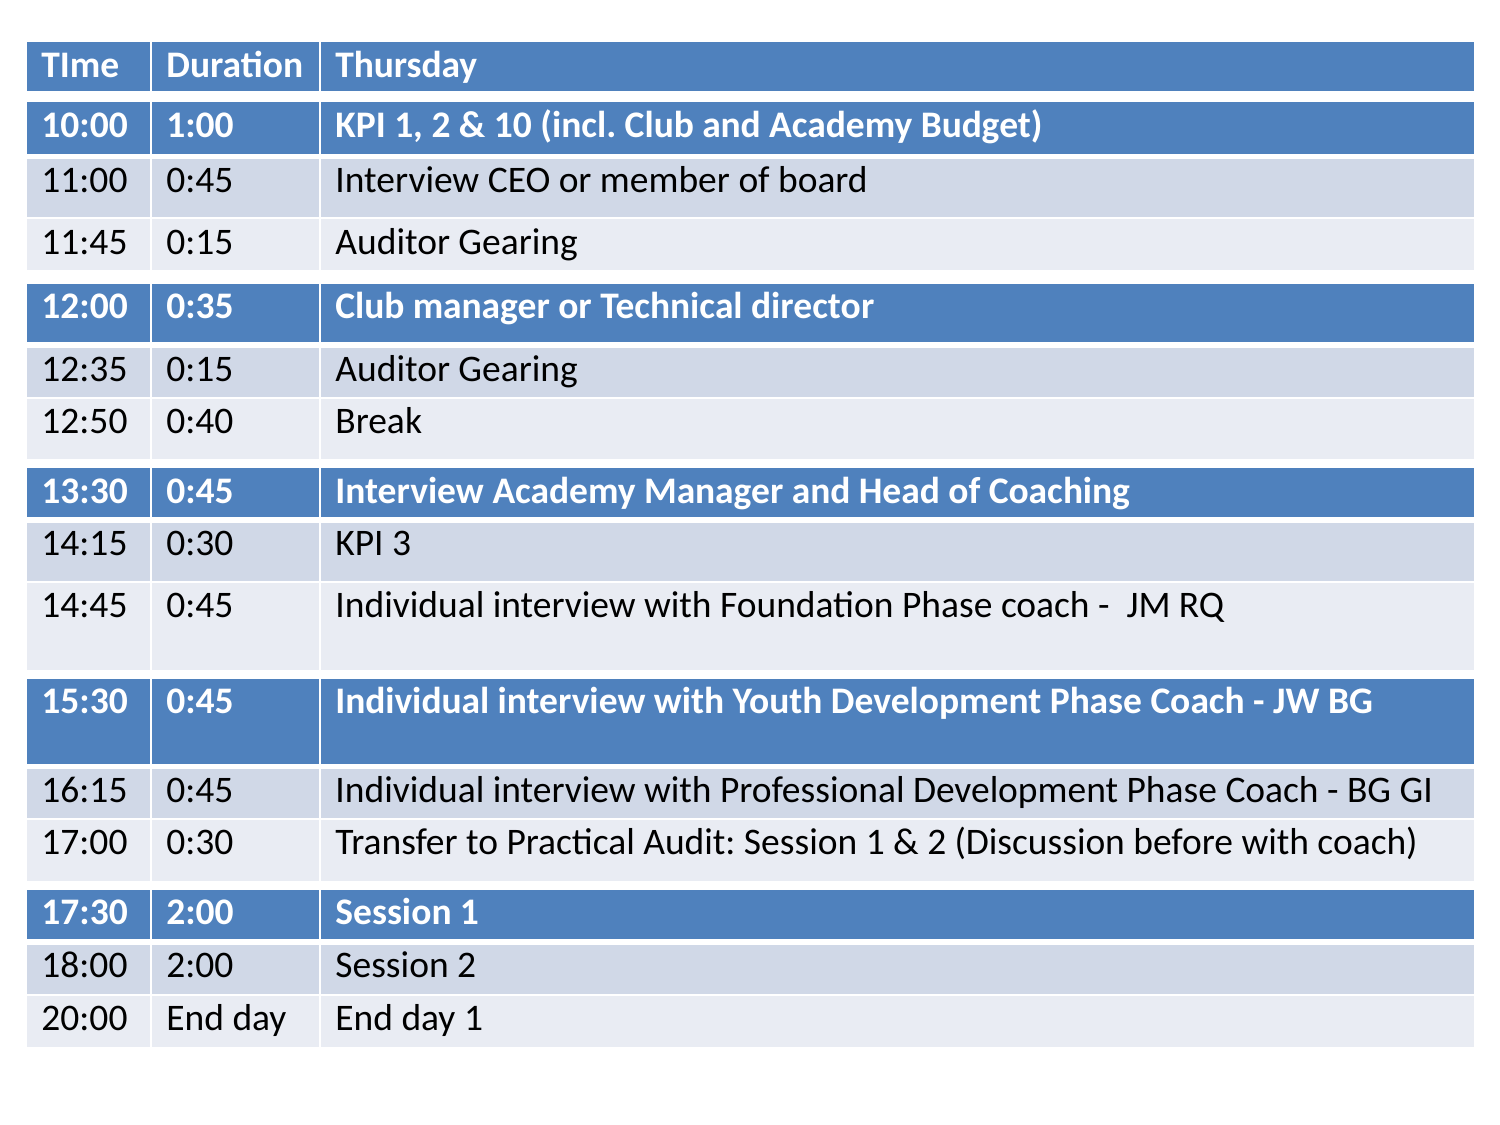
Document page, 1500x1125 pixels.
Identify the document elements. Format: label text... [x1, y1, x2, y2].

table_cell 14:15 [27, 523, 150, 581]
table_cell 12:35 [27, 348, 150, 397]
table_header 10:00 [27, 102, 150, 154]
table_cell Auditor Gearing [321, 219, 1474, 270]
table_cell 0:40 [152, 399, 319, 459]
table_header 2:00 [152, 890, 319, 939]
table_cell 16:15 [27, 769, 150, 818]
table_cell 0:15 [152, 219, 319, 270]
table_header 0:45 [152, 468, 319, 517]
table_cell End day [152, 996, 319, 1047]
table_cell 11:00 [27, 159, 150, 217]
table_header Thursday [321, 42, 1474, 91]
table_header Individual interview with Youth Development Phase Coach - JW BG [321, 679, 1474, 764]
table_cell 14:45 [27, 583, 150, 670]
table_cell Transfer to Practical Audit: Session 1 & 2 (Discussion before with coach) [321, 820, 1474, 881]
table_header Interview Academy Manager and Head of Coaching [321, 468, 1474, 517]
table_header 1:00 [152, 102, 319, 154]
table_header 17:30 [27, 890, 150, 939]
table_cell 18:00 [27, 945, 150, 994]
table_cell KPI 3 [321, 523, 1474, 581]
table_cell Individual interview with Professional Development Phase Coach - BG GI [321, 769, 1474, 818]
table_cell 0:45 [152, 769, 319, 818]
table_header 0:35 [152, 284, 319, 342]
table_header TIme [27, 42, 150, 91]
table_cell 0:45 [152, 159, 319, 217]
table_cell Individual interview with Foundation Phase coach - JM RQ [321, 583, 1474, 670]
table_cell 0:30 [152, 523, 319, 581]
table_header Duration [152, 42, 319, 91]
table_header KPI 1, 2 & 10 (incl. Club and Academy Budget) [321, 102, 1474, 154]
table_cell 0:30 [152, 820, 319, 881]
table_cell 17:00 [27, 820, 150, 881]
table_cell Break [321, 399, 1474, 459]
table_cell 2:00 [152, 945, 319, 994]
table_cell 20:00 [27, 996, 150, 1047]
table_header 15:30 [27, 679, 150, 764]
table_header Session 1 [321, 890, 1474, 939]
table_cell Interview CEO or member of board [321, 159, 1474, 217]
table_header 13:30 [27, 468, 150, 517]
table_cell Auditor Gearing [321, 348, 1474, 397]
table_header 0:45 [152, 679, 319, 764]
table_header 12:00 [27, 284, 150, 342]
table_header Club manager or Technical director [321, 284, 1474, 342]
table_cell End day 1 [321, 996, 1474, 1047]
table_cell 11:45 [27, 219, 150, 270]
table_cell Session 2 [321, 945, 1474, 994]
table_cell 0:45 [152, 583, 319, 670]
table_cell 12:50 [27, 399, 150, 459]
table_cell 0:15 [152, 348, 319, 397]
